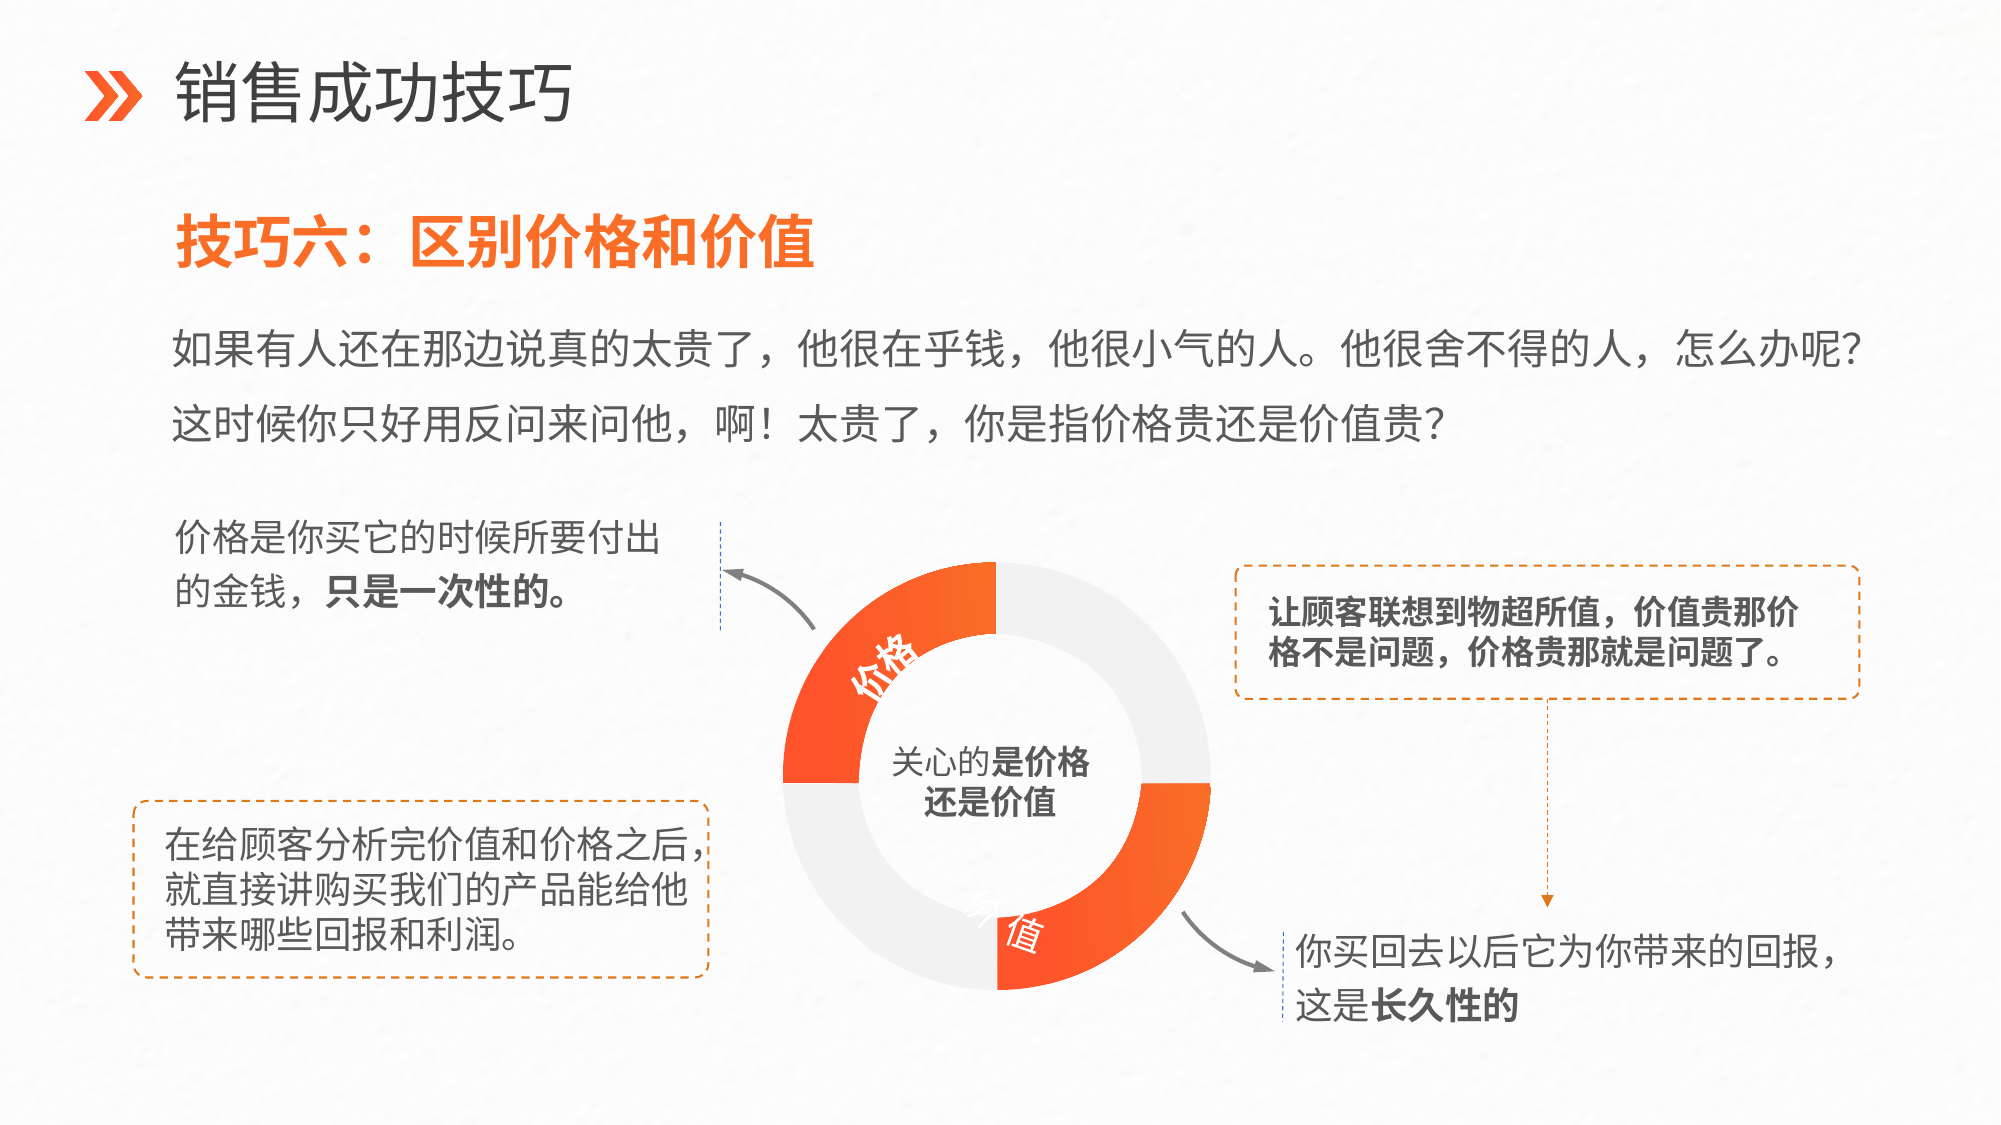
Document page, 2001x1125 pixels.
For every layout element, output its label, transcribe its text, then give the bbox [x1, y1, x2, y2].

text_box 价格是你买它的时候所要付出的金钱，只是一次性的。 [174, 513, 678, 565]
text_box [782, 978, 1211, 990]
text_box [133, 565, 1860, 978]
text_box 如果有人还在那边说真的太贵了，他很在乎钱，他很小气的人。他很舍不得的人，怎么办呢？这时候你只好用反问来问他，啊！太贵了，你是指价格贵还是价值贵？ [156, 290, 1864, 456]
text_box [84, 71, 143, 121]
text_box 技巧六：区别价格和价值 [160, 197, 832, 283]
text_box 销售成功技巧 [158, 43, 590, 139]
text_box 你买回去以后它为你带来的回报，这是长久性的 [1295, 927, 1864, 1019]
